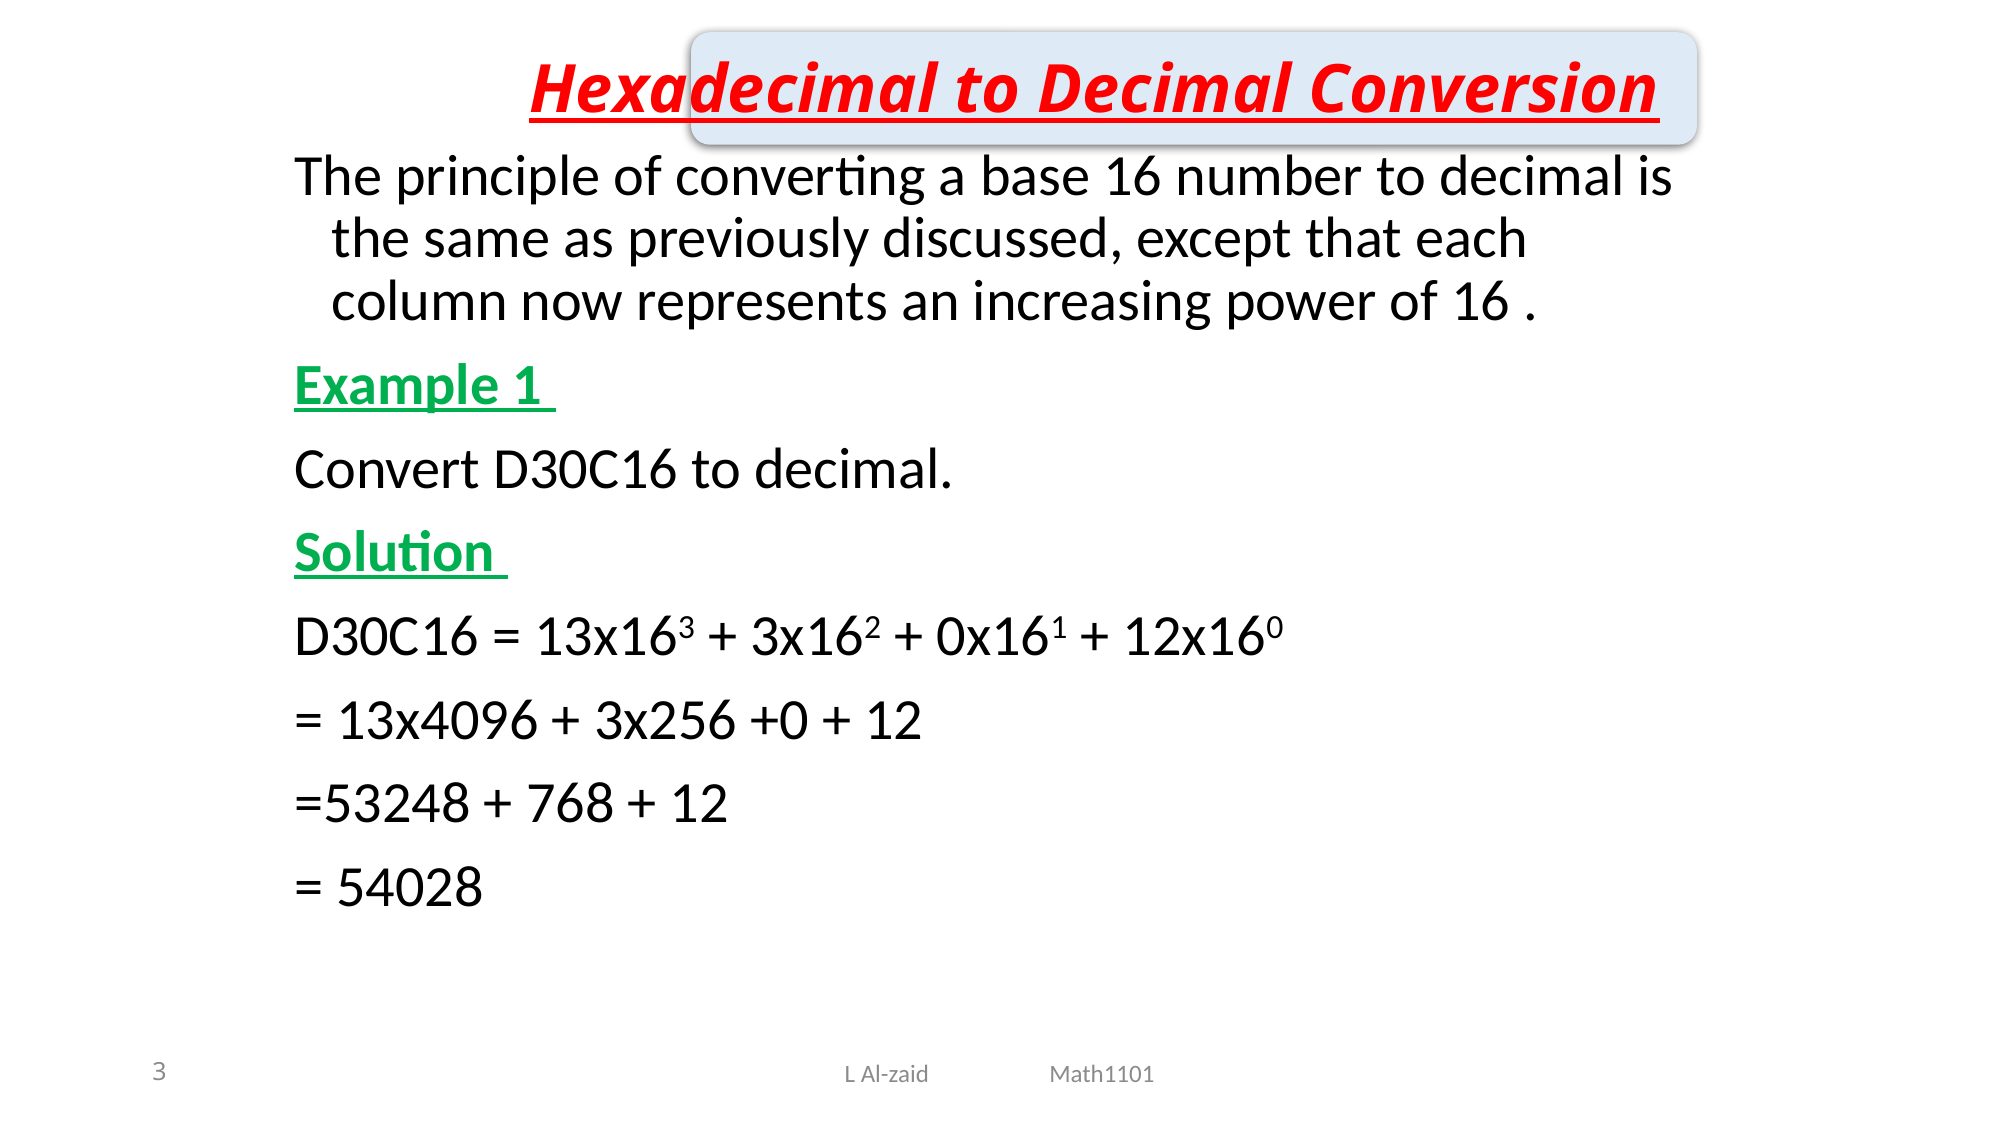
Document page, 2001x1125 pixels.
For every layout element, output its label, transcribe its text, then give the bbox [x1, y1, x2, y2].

text_box [692, 32, 1697, 137]
footer L Al-zaid Math1101 [662, 1042, 1338, 1103]
title Hexadecimal to Decimal Conversion [324, 45, 1675, 137]
list The principle of converting a base 16 number to decimal is the same as previously discussed, except that each column now represents an increasing power of 16 . Example 1 Convert D30C16 to decimal. Solution D30C16 = 13x163 + 3x162 + 0x161 + 12x160 = 13x4096 + 3x256 +0 + 12 =53248 + 768 + 12 = 54028 [279, 137, 1697, 1071]
slide_number 3 [137, 1042, 588, 1103]
